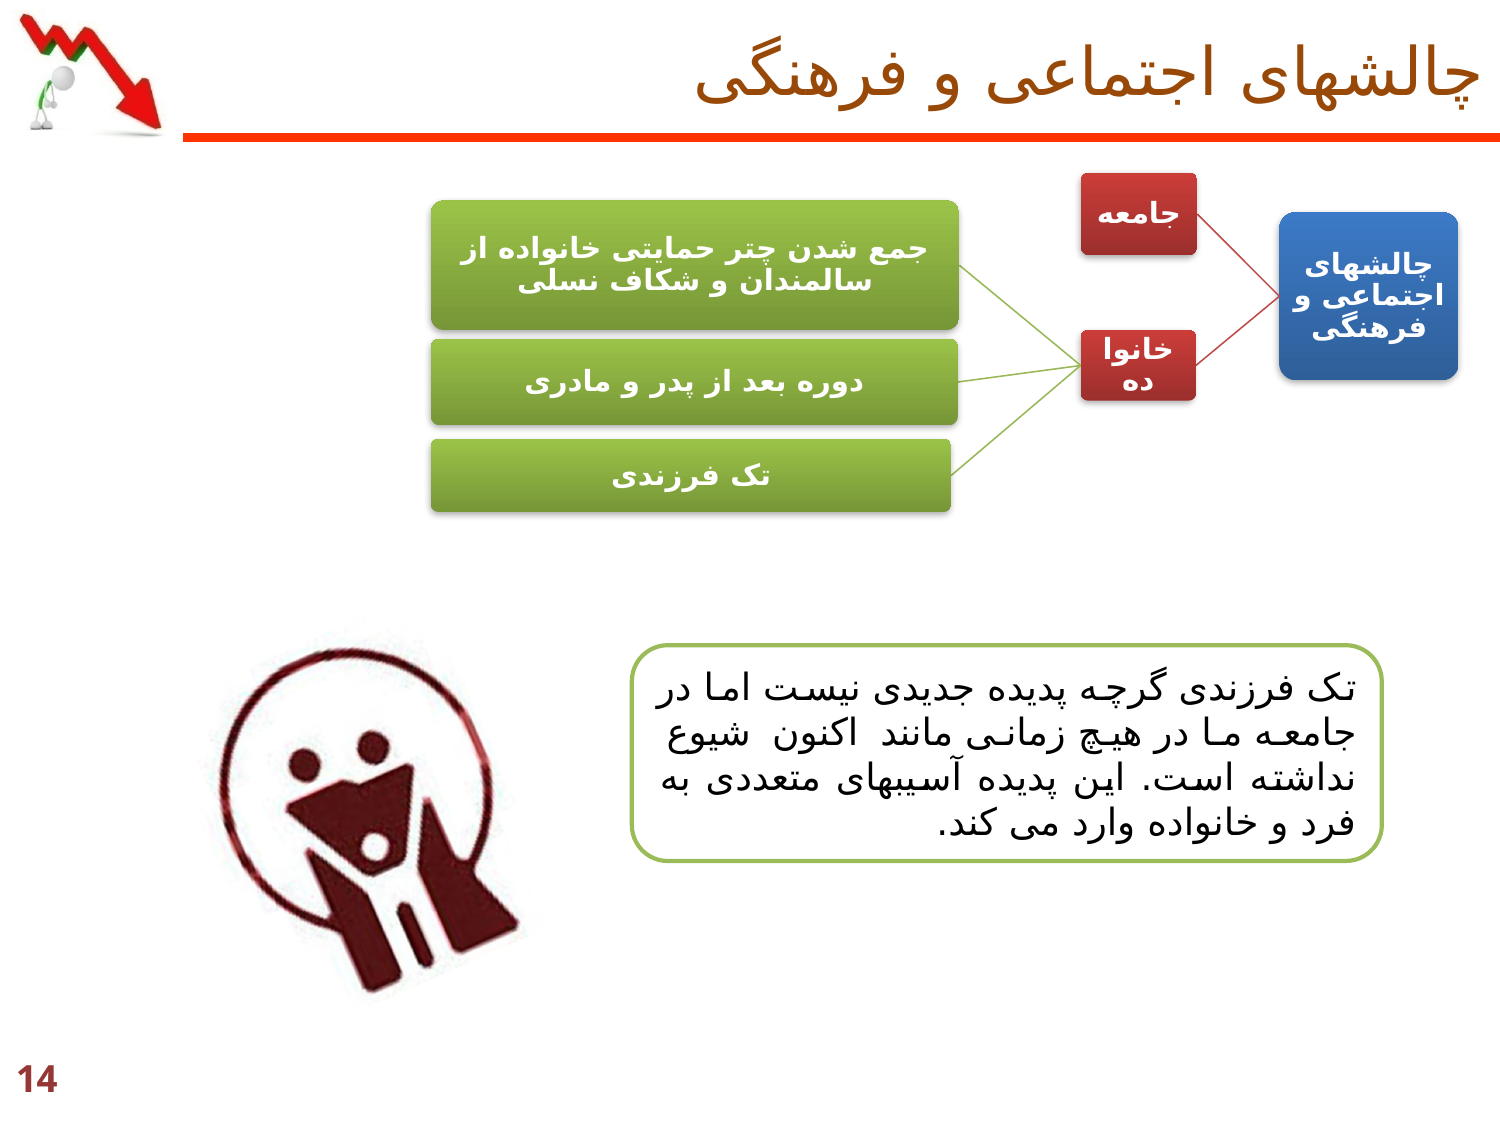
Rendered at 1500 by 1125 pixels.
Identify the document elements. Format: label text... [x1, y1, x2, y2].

text_box دوره بعد از پدر و مادری [430, 338, 958, 426]
text_box چالشهای اجتماعی و فرهنگی [1279, 212, 1459, 381]
text_box جامعه [1080, 172, 1198, 256]
picture [1, 0, 183, 149]
text_box خانوا ده [1080, 330, 1196, 401]
picture [55, 540, 682, 1080]
text_box [966, 269, 1082, 366]
text_box [1200, 295, 1280, 364]
text_box تک فرزندی [430, 439, 952, 512]
text_box تک فرزندی گرچه پدیده جدیدی نیست اما در جامعه ما در هیچ زمانی مانند اکنون شیوع نداشته است. این پدیده آسیبهای متعددی به فرد و خانواده وارد می کند. [638, 643, 1384, 864]
text_box جمع شدن چتر حمایتی خانواده از سالمندان و شکاف نسلی [430, 200, 960, 331]
text_box [964, 364, 1081, 382]
text_box [956, 367, 1080, 473]
title چالشهای اجتماعی و فرهنگی [150, 0, 1500, 138]
